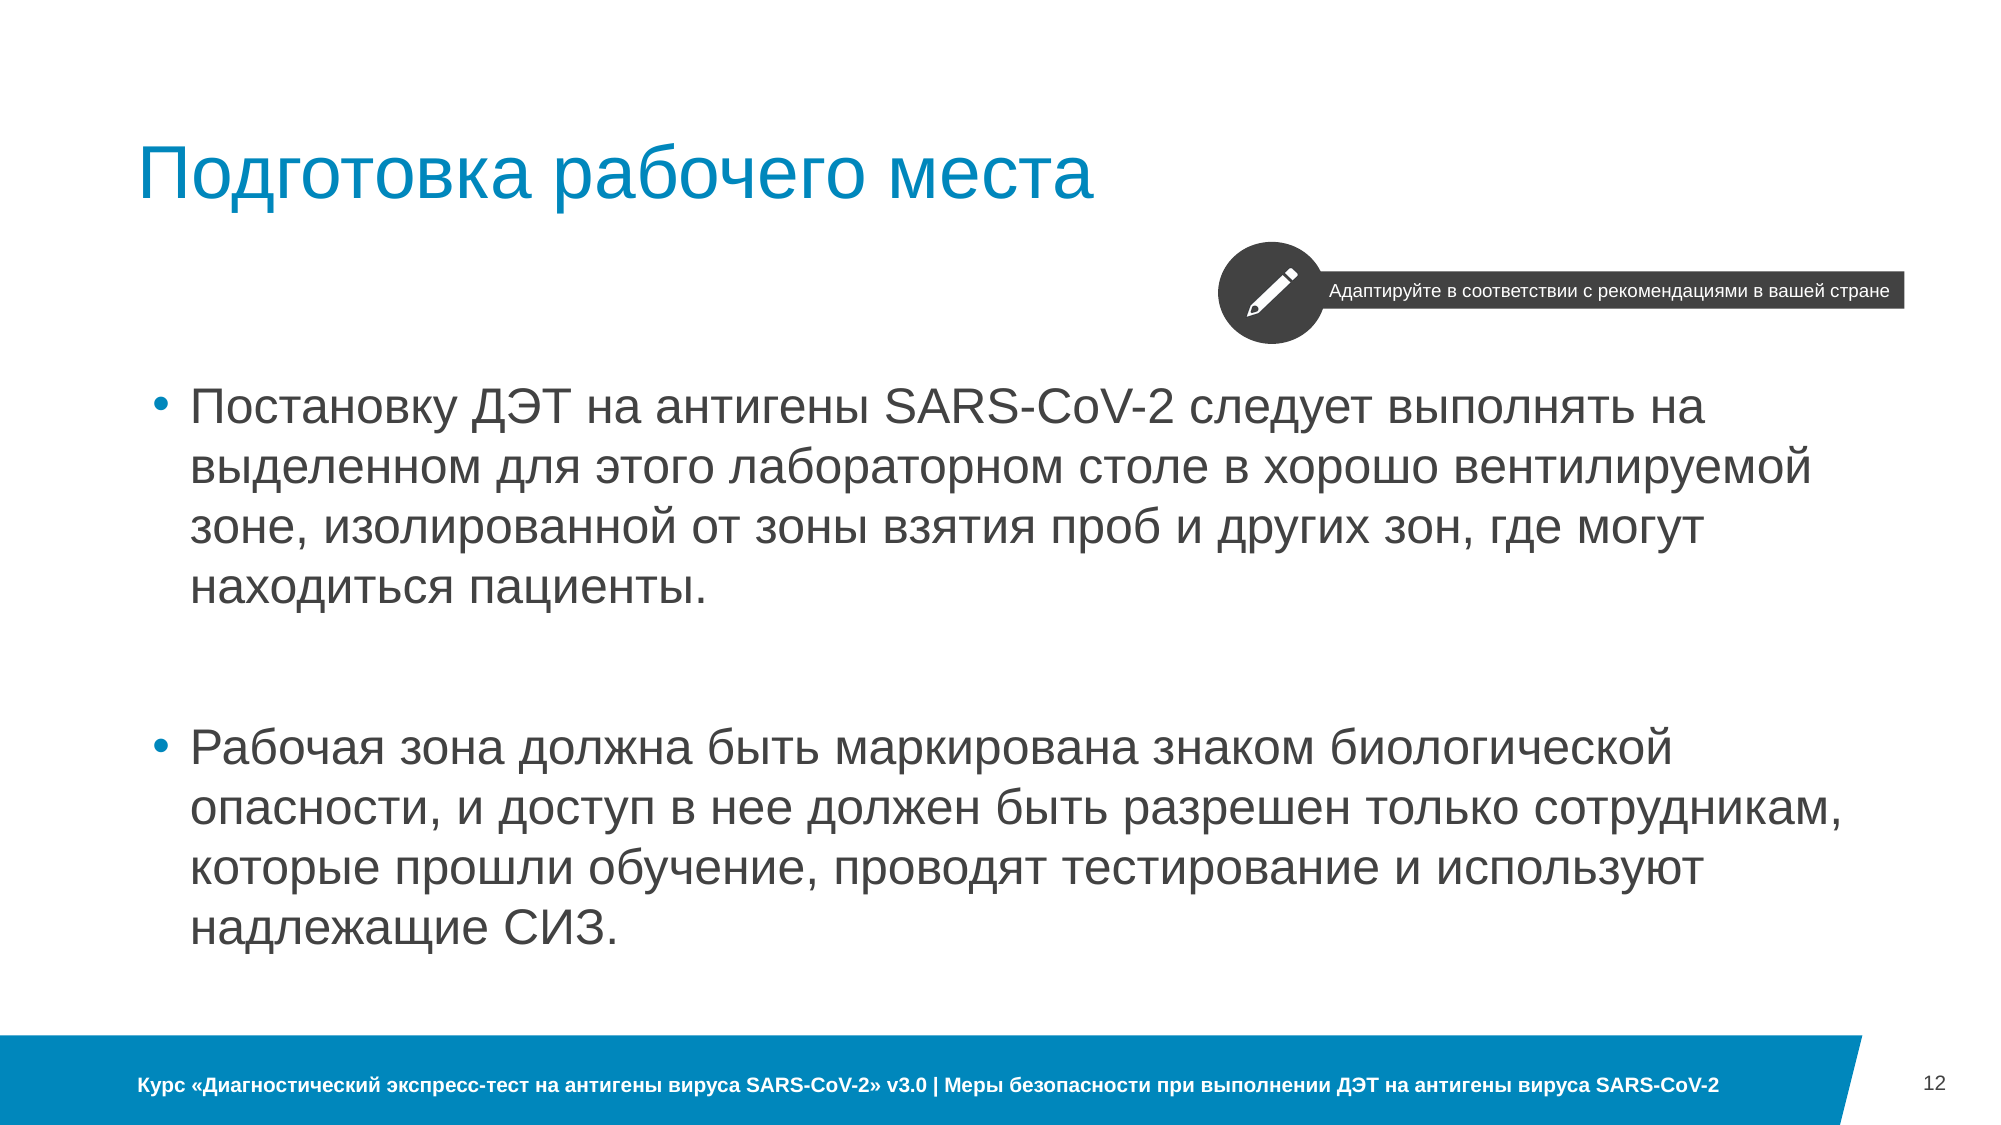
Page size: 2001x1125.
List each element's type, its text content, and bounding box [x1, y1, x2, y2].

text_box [1219, 243, 1905, 343]
slide_number 12 [1862, 1035, 1947, 1125]
list Постановку ДЭТ на антигены SARS-CoV-2 следует выполнять на выделенном для этого лабораторном столе в хорошо вентилируемой зоне, изолированной от зоны взятия проб и других зон, где могут находиться пациенты. Рабочая зона должна быть маркирована знаком биологической опасности, и доступ в нее должен быть разрешен только сотрудникам, которые прошли обучение, проводят тестирование и используют надлежащие СИЗ. [137, 284, 1863, 1014]
footer Курс «Диагностический экспресс-тест на антигены вируса SARS-CoV-2» v3.0 | Меры безопасности при выполнении ДЭТ на антигены вируса SARS-CoV-2 [137, 1042, 1833, 1125]
title Подготовка рабочего места [137, 59, 1863, 215]
